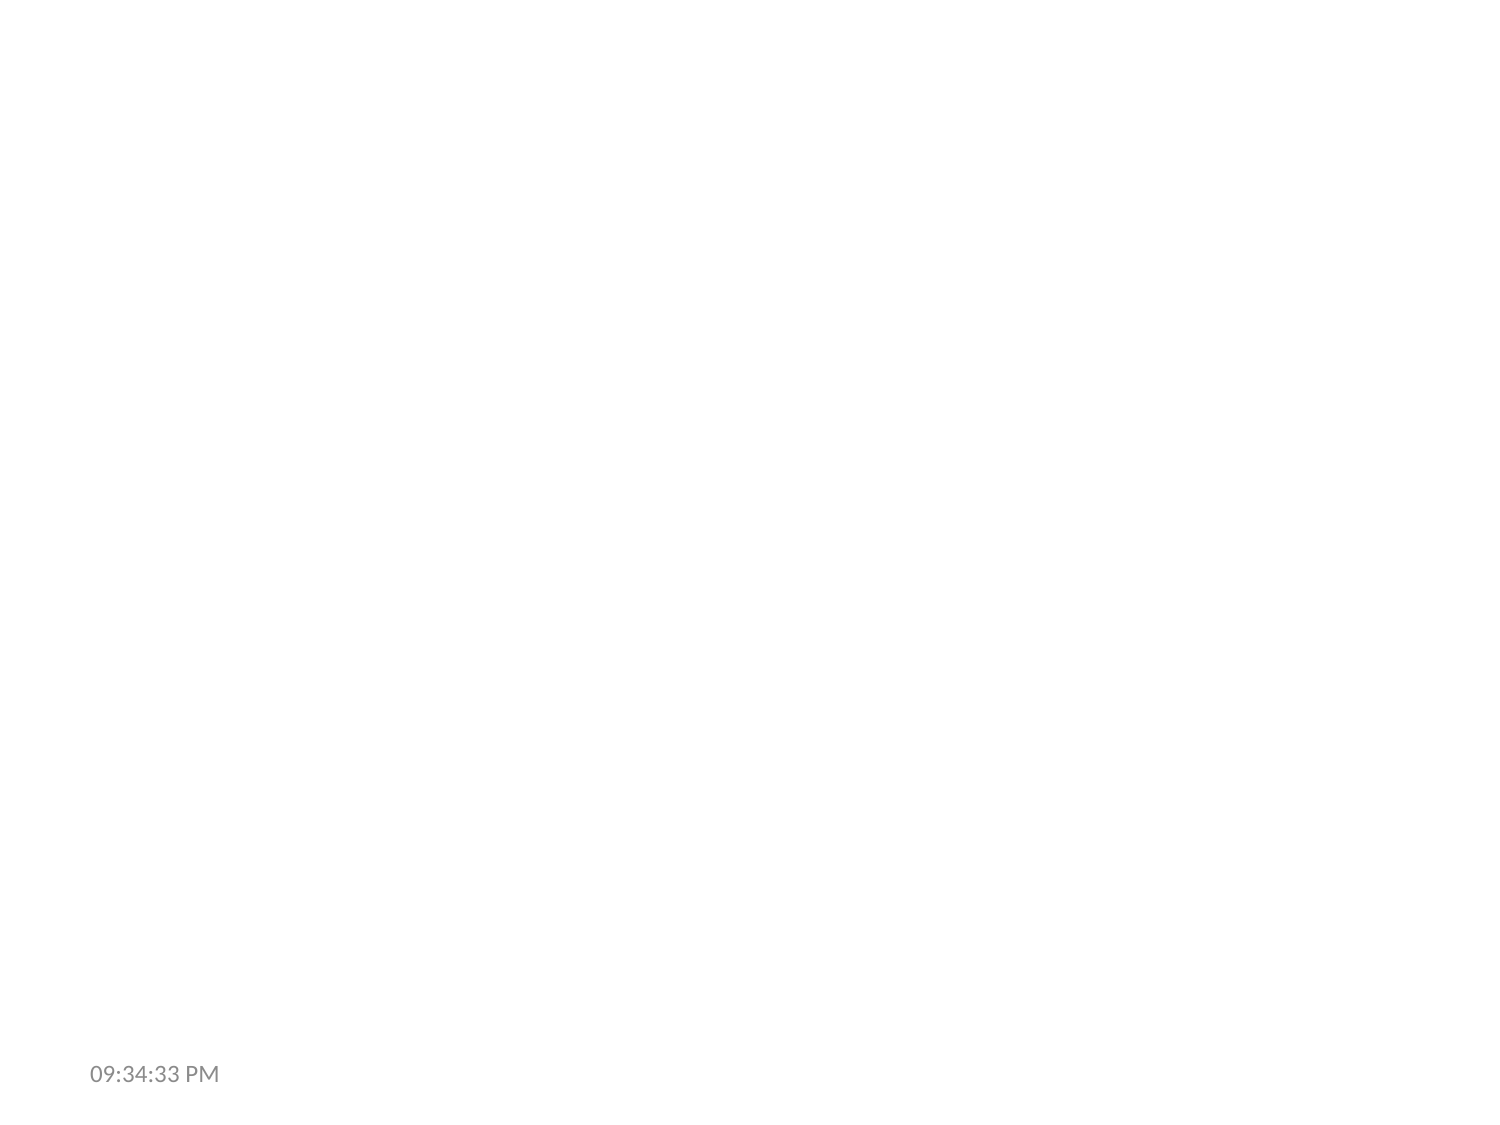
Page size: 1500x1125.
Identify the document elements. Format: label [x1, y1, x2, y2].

slide_number [75, 1042, 425, 1103]
